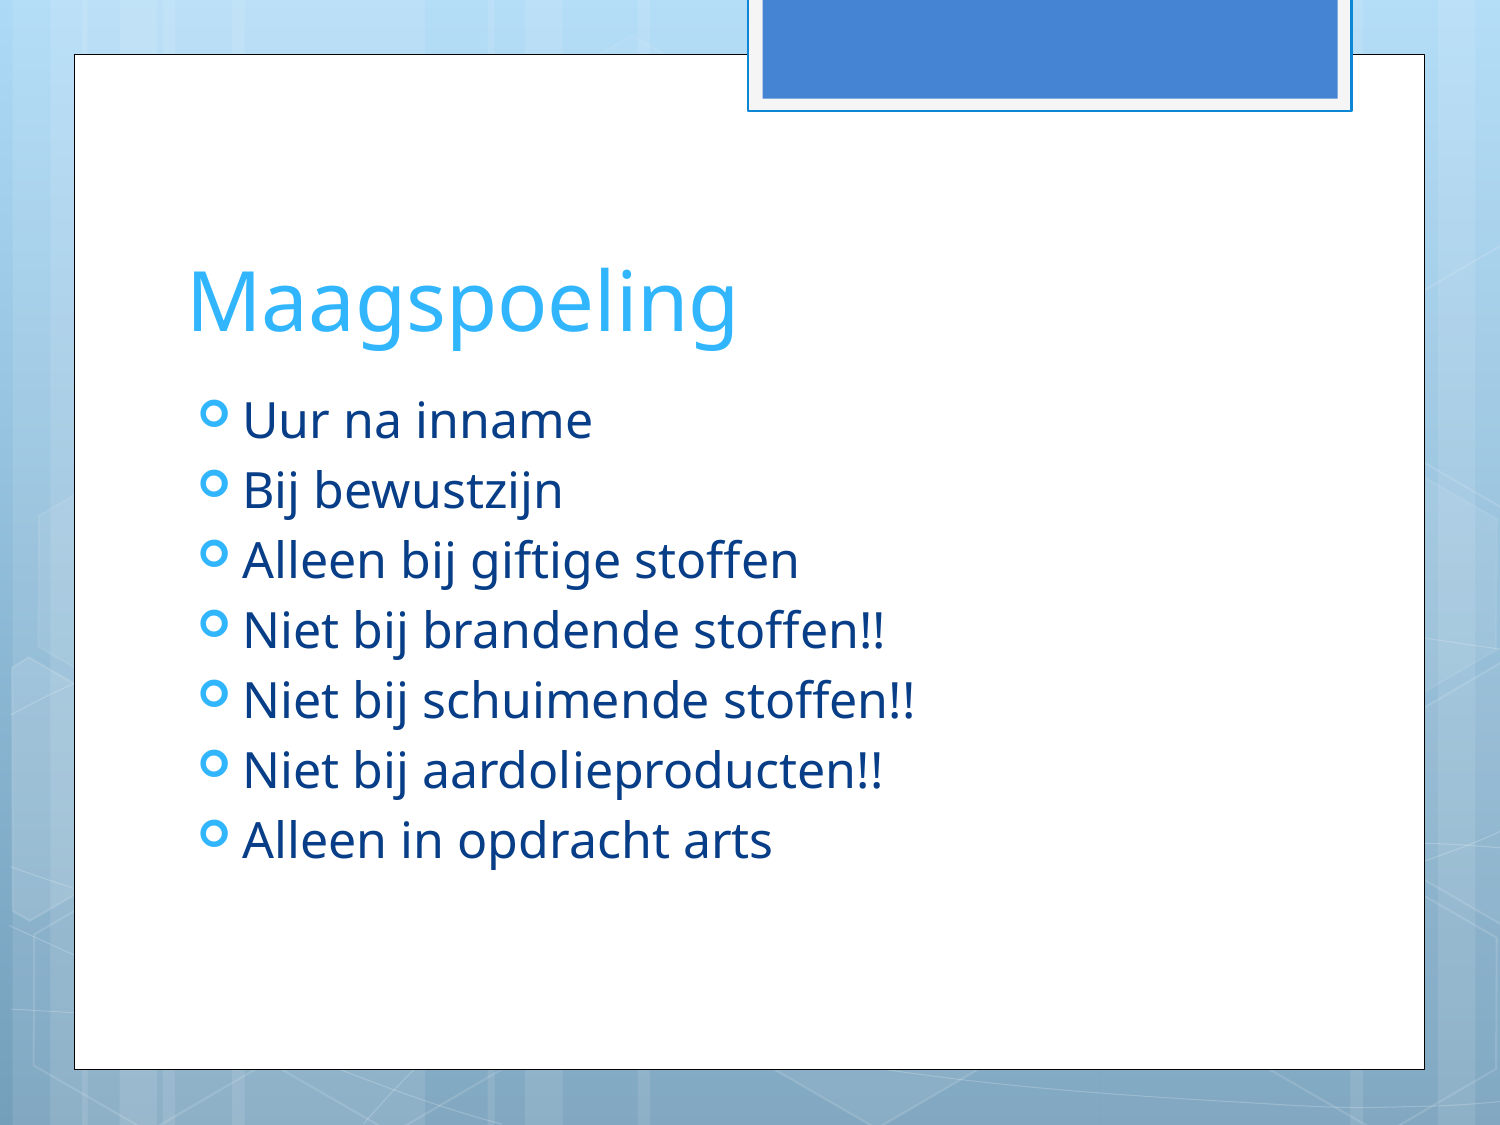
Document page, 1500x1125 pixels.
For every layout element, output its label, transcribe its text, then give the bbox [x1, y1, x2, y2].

title Maagspoeling [171, 168, 1324, 357]
list Uur na inname Bij bewustzijn Alleen bij giftige stoffen Niet bij brandende stoffen!! Niet bij schuimende stoffen!! Niet bij aardolieproducten!! Alleen in opdracht arts [171, 381, 1283, 957]
